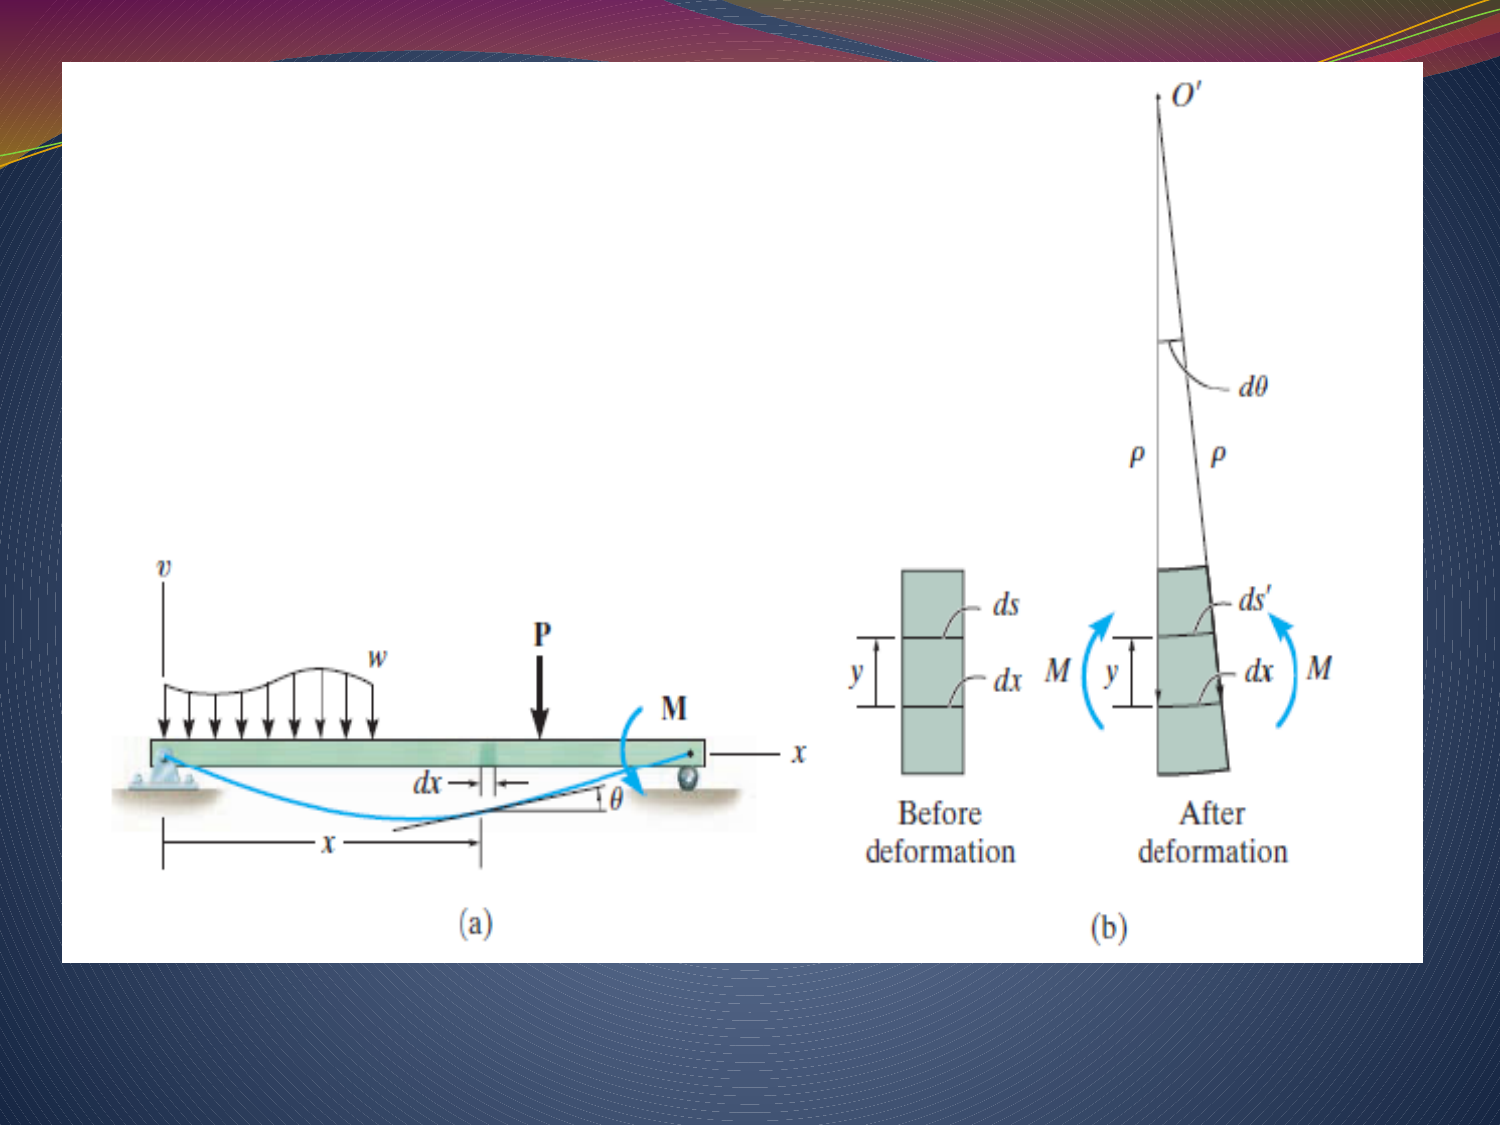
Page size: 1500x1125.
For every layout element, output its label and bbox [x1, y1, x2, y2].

picture [62, 62, 1423, 963]
